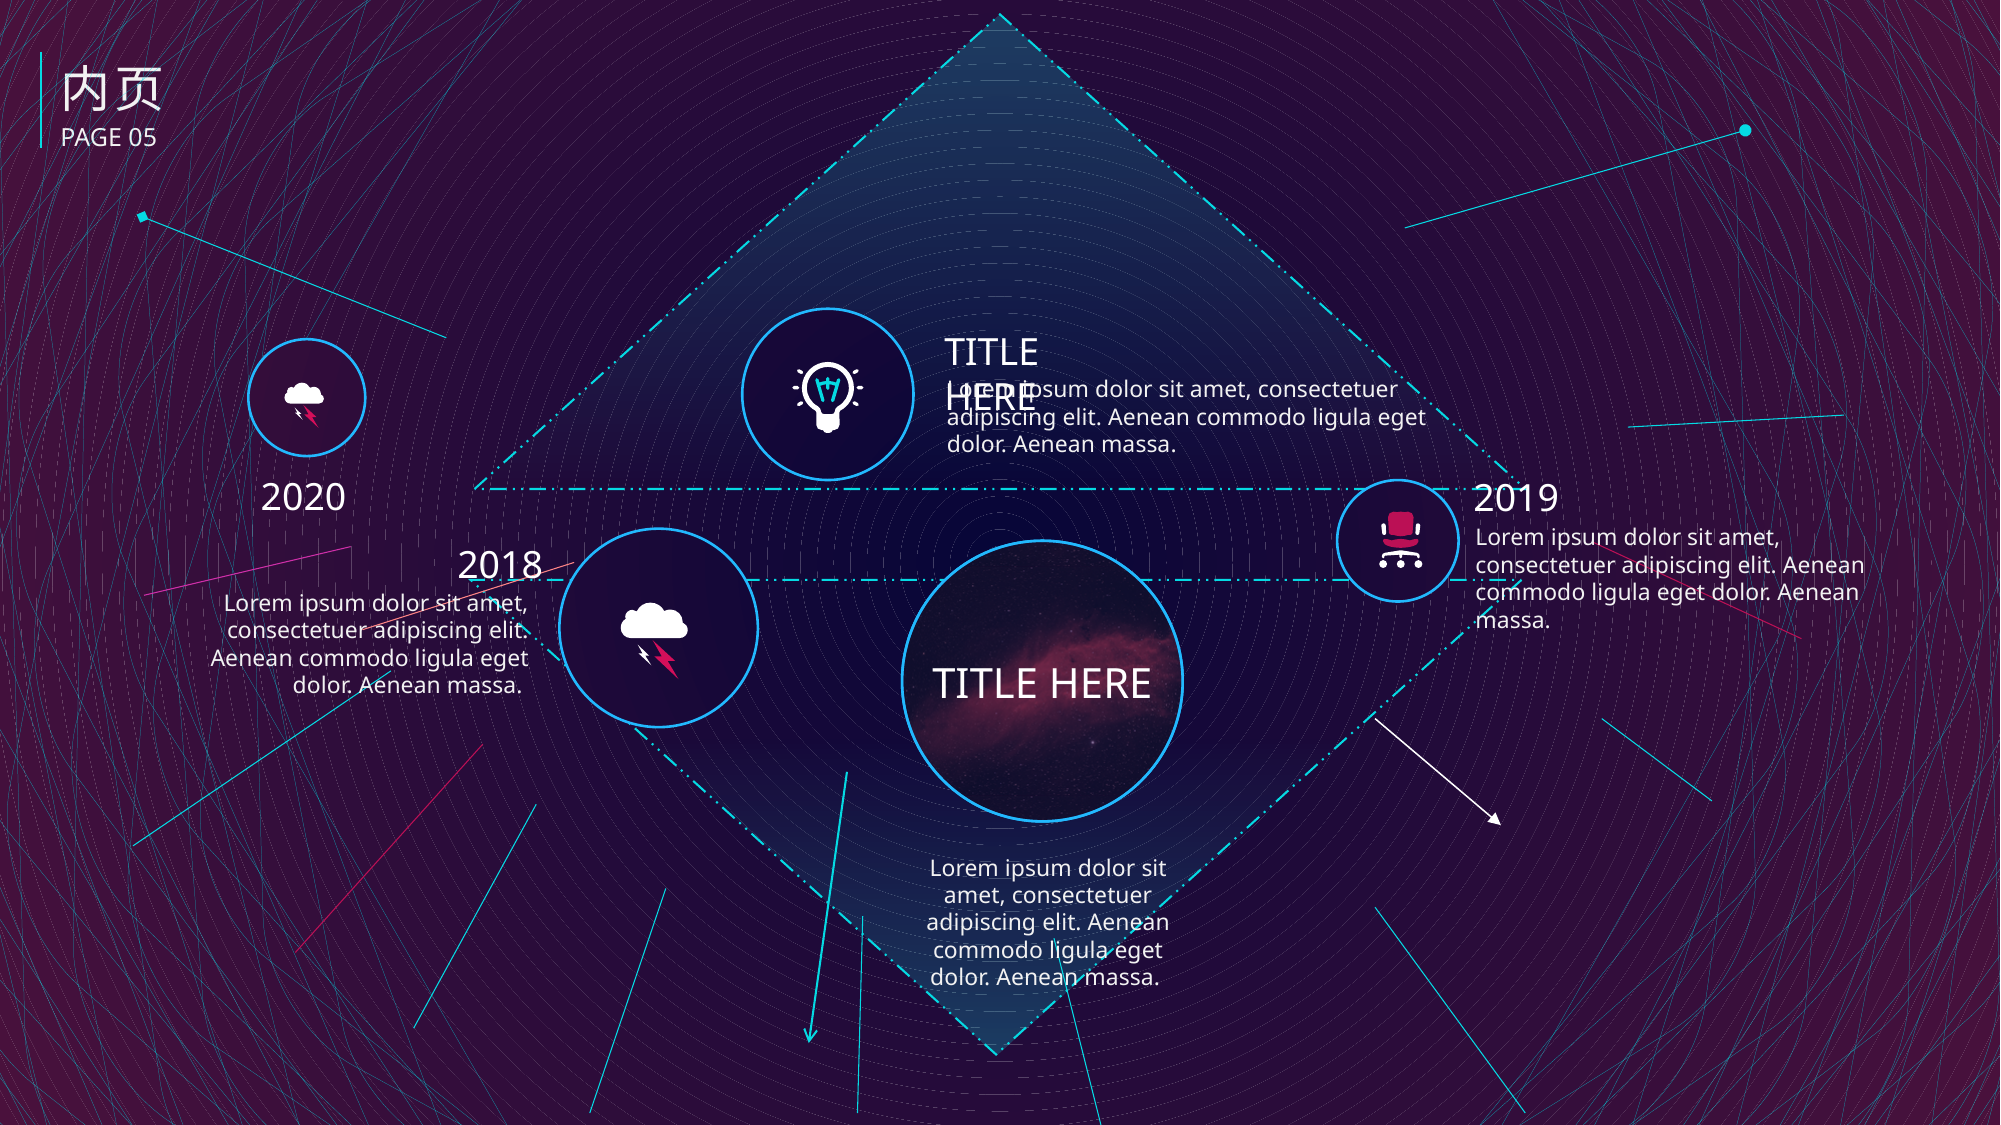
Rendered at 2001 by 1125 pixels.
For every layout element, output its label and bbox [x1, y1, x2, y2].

text_box [362, 562, 559, 630]
text_box [559, 528, 758, 728]
text_box [742, 308, 914, 481]
text_box [1593, 542, 1802, 639]
text_box [589, 888, 666, 1113]
text_box [143, 546, 351, 596]
text_box [132, 670, 391, 846]
text_box [1053, 938, 1130, 1125]
text_box [1601, 718, 1712, 801]
text_box [413, 804, 537, 1029]
text_box [0, 0, 2000, 1125]
text_box [1627, 415, 1844, 428]
text_box [1337, 480, 1459, 602]
text_box [1404, 130, 1746, 228]
text_box [808, 771, 847, 1044]
text_box [857, 916, 863, 1113]
text_box [1375, 718, 1501, 826]
text_box [1375, 907, 1526, 1113]
text_box [881, 540, 1204, 822]
text_box [248, 339, 366, 457]
text_box [142, 216, 447, 338]
text_box [295, 744, 483, 953]
